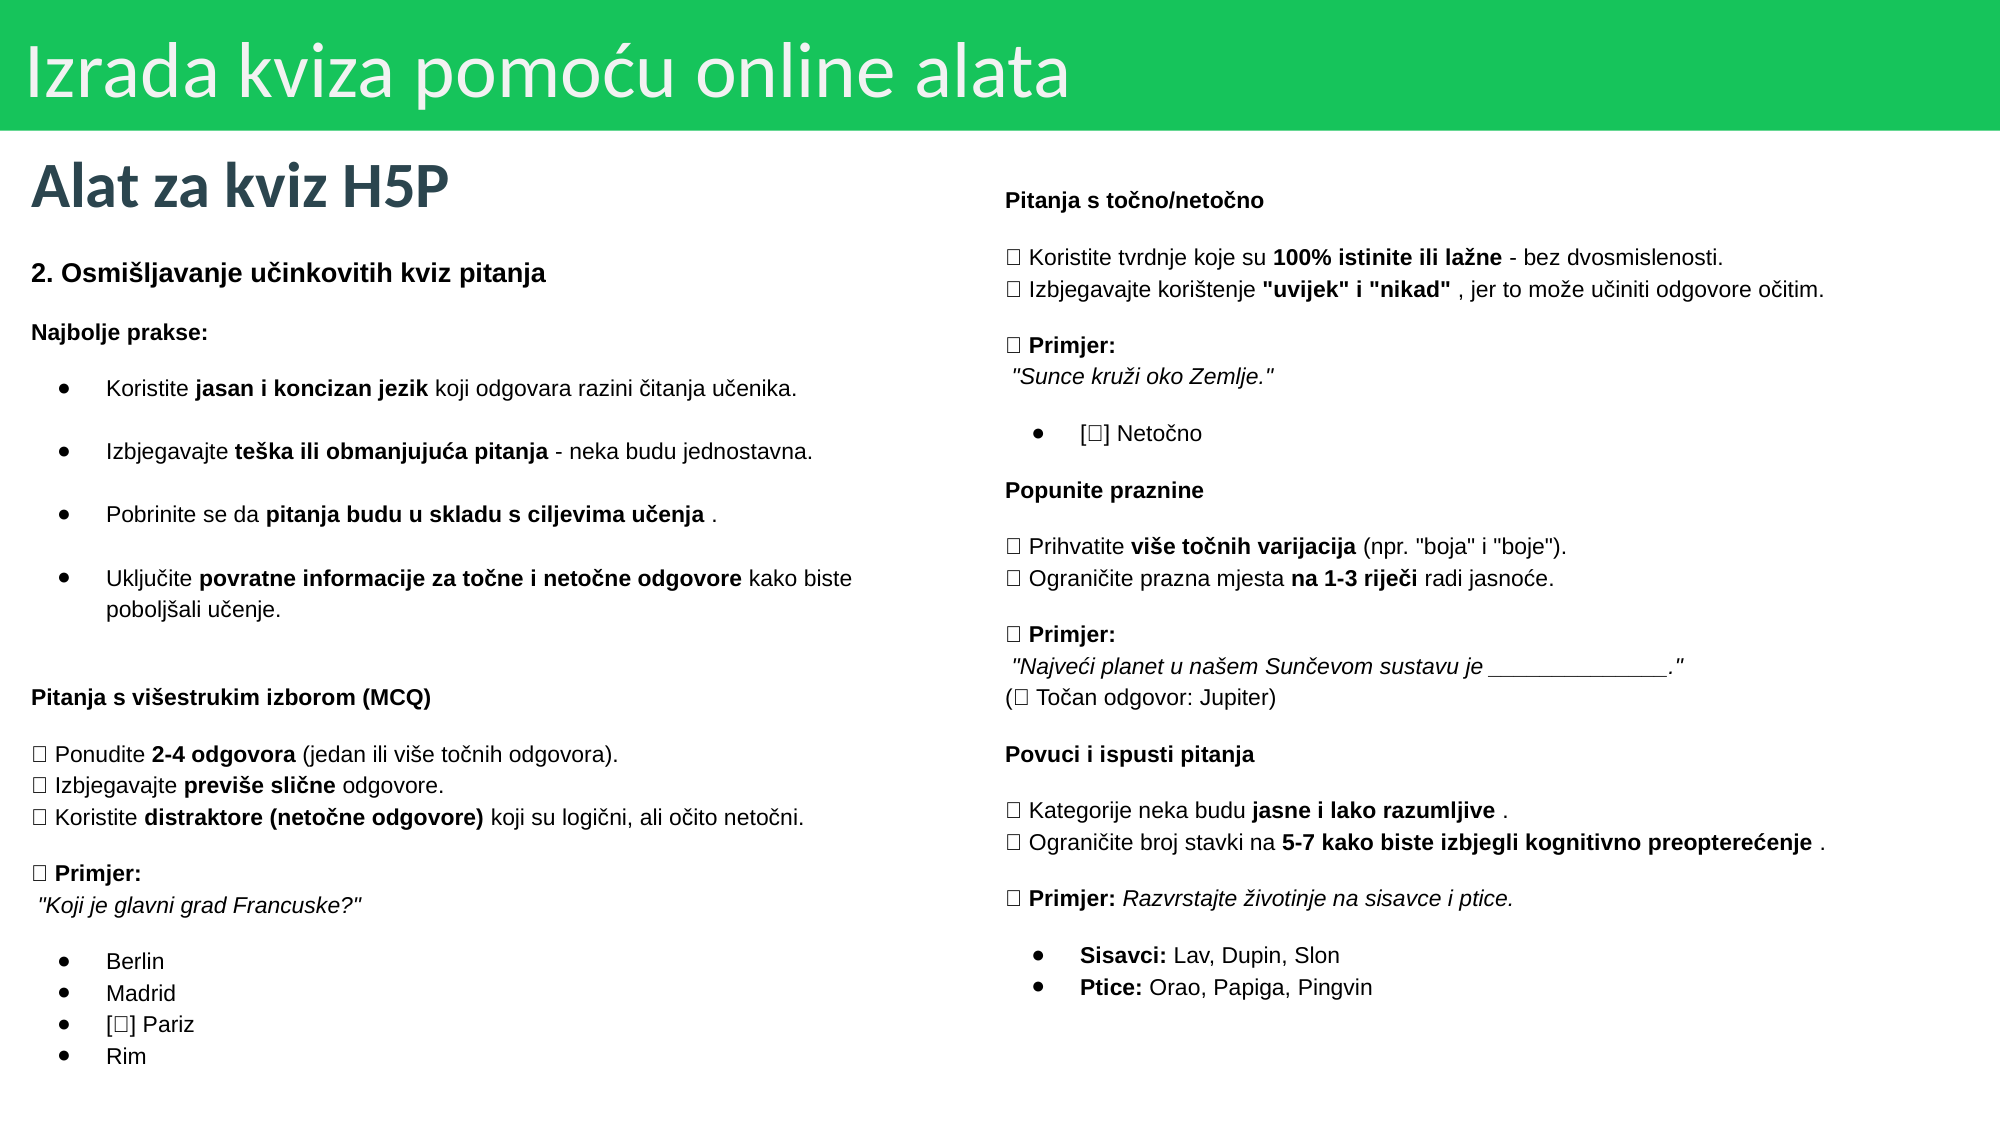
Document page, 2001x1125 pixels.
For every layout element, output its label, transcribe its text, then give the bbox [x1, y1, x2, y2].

list Alat za kviz H5P 2. Osmišljavanje učinkovitih kviz pitanja Najbolje prakse: Koristite jasan i koncizan jezik koji odgovara razini čitanja učenika. Izbjegavajte teška ili obmanjujuća pitanja - neka budu jednostavna. Pobrinite se da pitanja budu u skladu s ciljevima učenja . Uključite povratne informacije za točne i netočne odgovore kako biste poboljšali učenje. Pitanja s višestrukim izborom (MCQ) ✅ Ponudite 2-4 odgovora (jedan ili više točnih odgovora). ✅ Izbjegavajte previše slične odgovore. ✅ Koristite distraktore (netočne odgovore) koji su logični, ali očito netočni. 🔹 Primjer: "Koji je glavni grad Francuske?" Berlin Madrid [✅] Pariz Rim [16, 144, 922, 1108]
title Izrada kviza pomoću online alata [16, 13, 1976, 131]
text_box Pitanja s točno/netočno ✅ Koristite tvrdnje koje su 100% istinite ili lažne - bez dvosmislenosti. ✅ Izbjegavajte korištenje "uvijek" i "nikad" , jer to može učiniti odgovore očitim. 🔹 Primjer: "Sunce kruži oko Zemlje." [✅] Netočno Popunite praznine ✅ Prihvatite više točnih varijacija (npr. "boja" i "boje"). ✅ Ograničite prazna mjesta na 1-3 riječi radi jasnoće. 🔹 Primjer: "Najveći planet u našem Sunčevom sustavu je ______________." (✅ Točan odgovor: Jupiter) Povuci i ispusti pitanja ✅ Kategorije neka budu jasne i lako razumljive . ✅ Ograničite broj stavki na 5-7 kako biste izbjegli kognitivno preopterećenje . 🔹 Primjer: Razvrstajte životinje na sisavce i ptice. Sisavci: Lav, Dupin, Slon Ptice: Orao, Papiga, Pingvin [990, 167, 1954, 1015]
